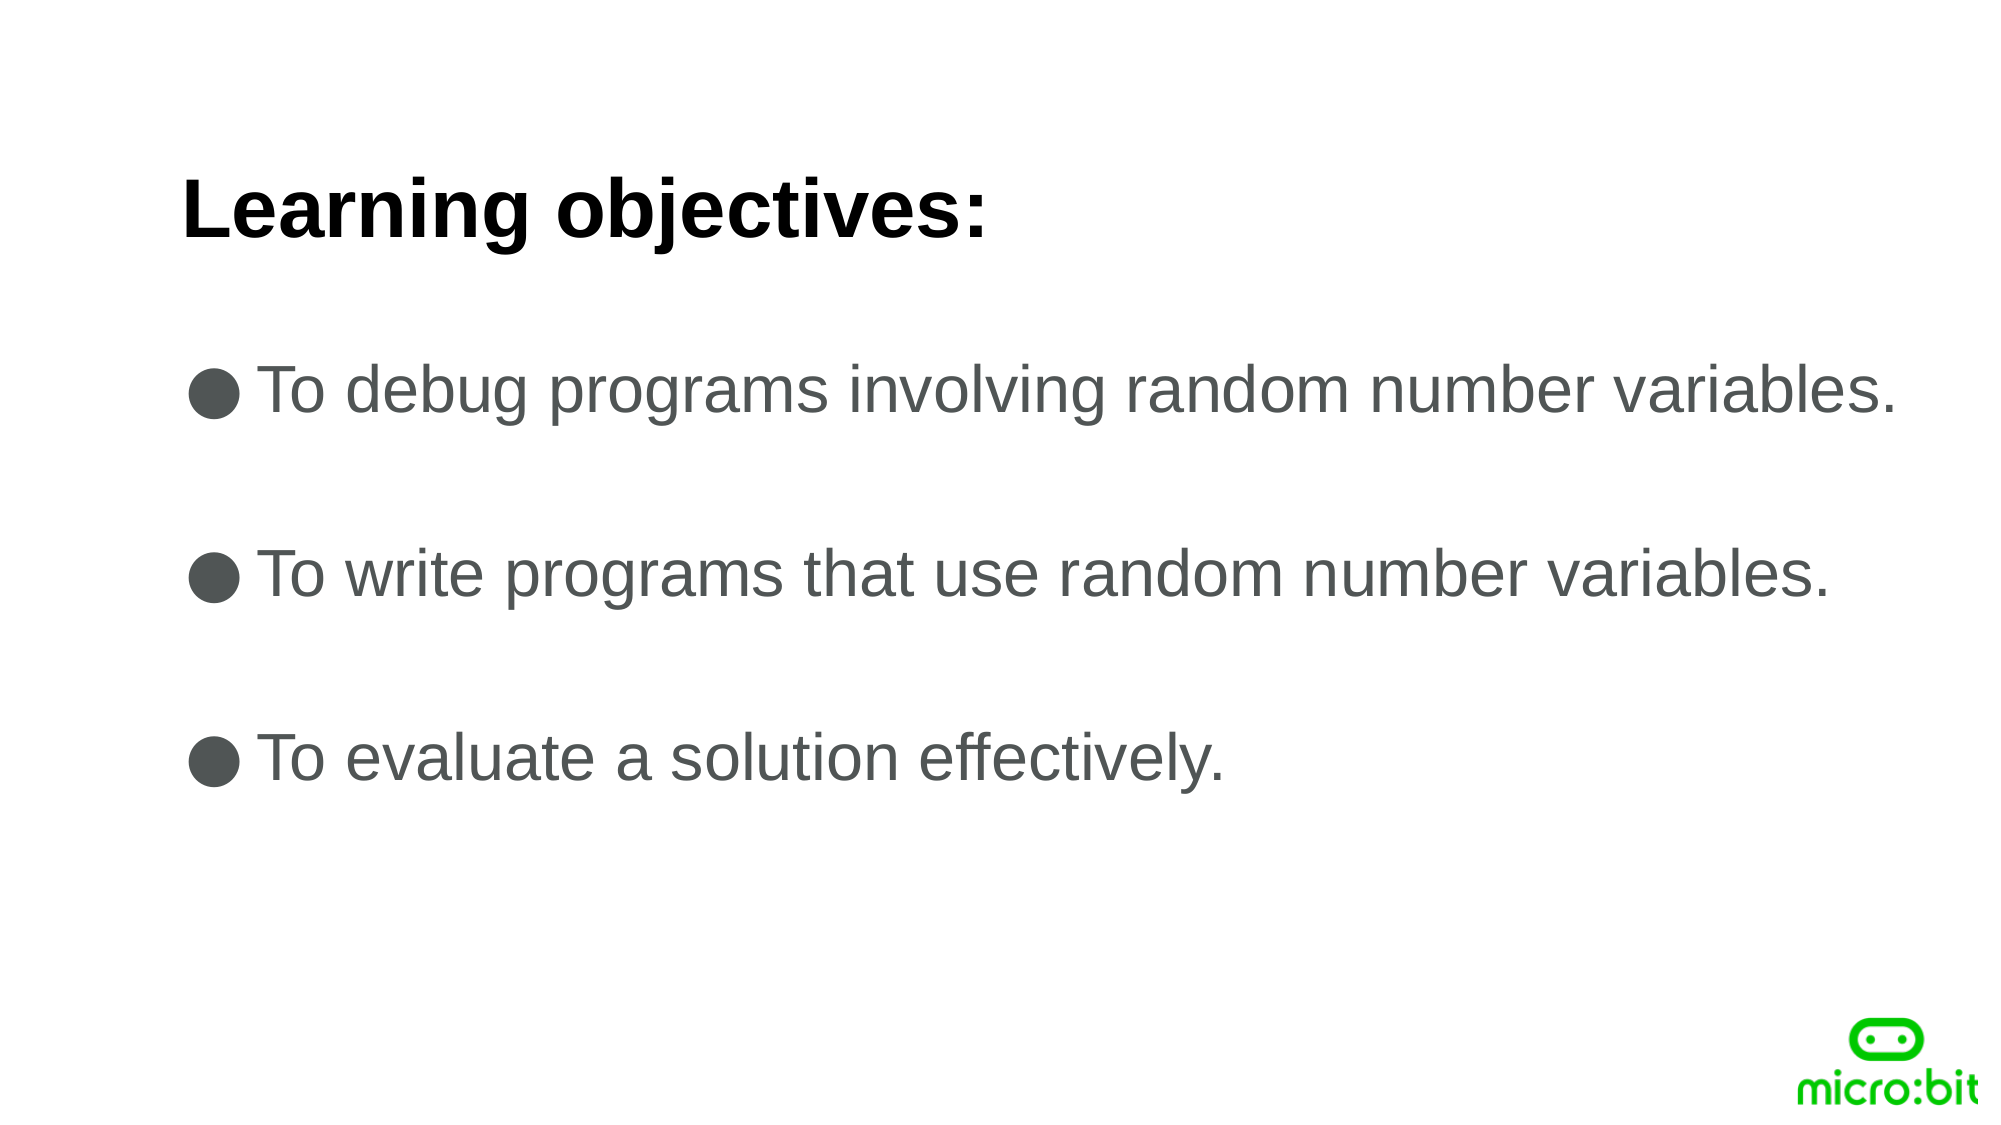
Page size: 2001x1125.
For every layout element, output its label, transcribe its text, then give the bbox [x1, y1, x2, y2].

text_box Learning objectives: To debug programs involving random number variables. To write programs that use random number variables. To evaluate a solution effectively. [166, 60, 1918, 884]
picture [1797, 1017, 1978, 1106]
